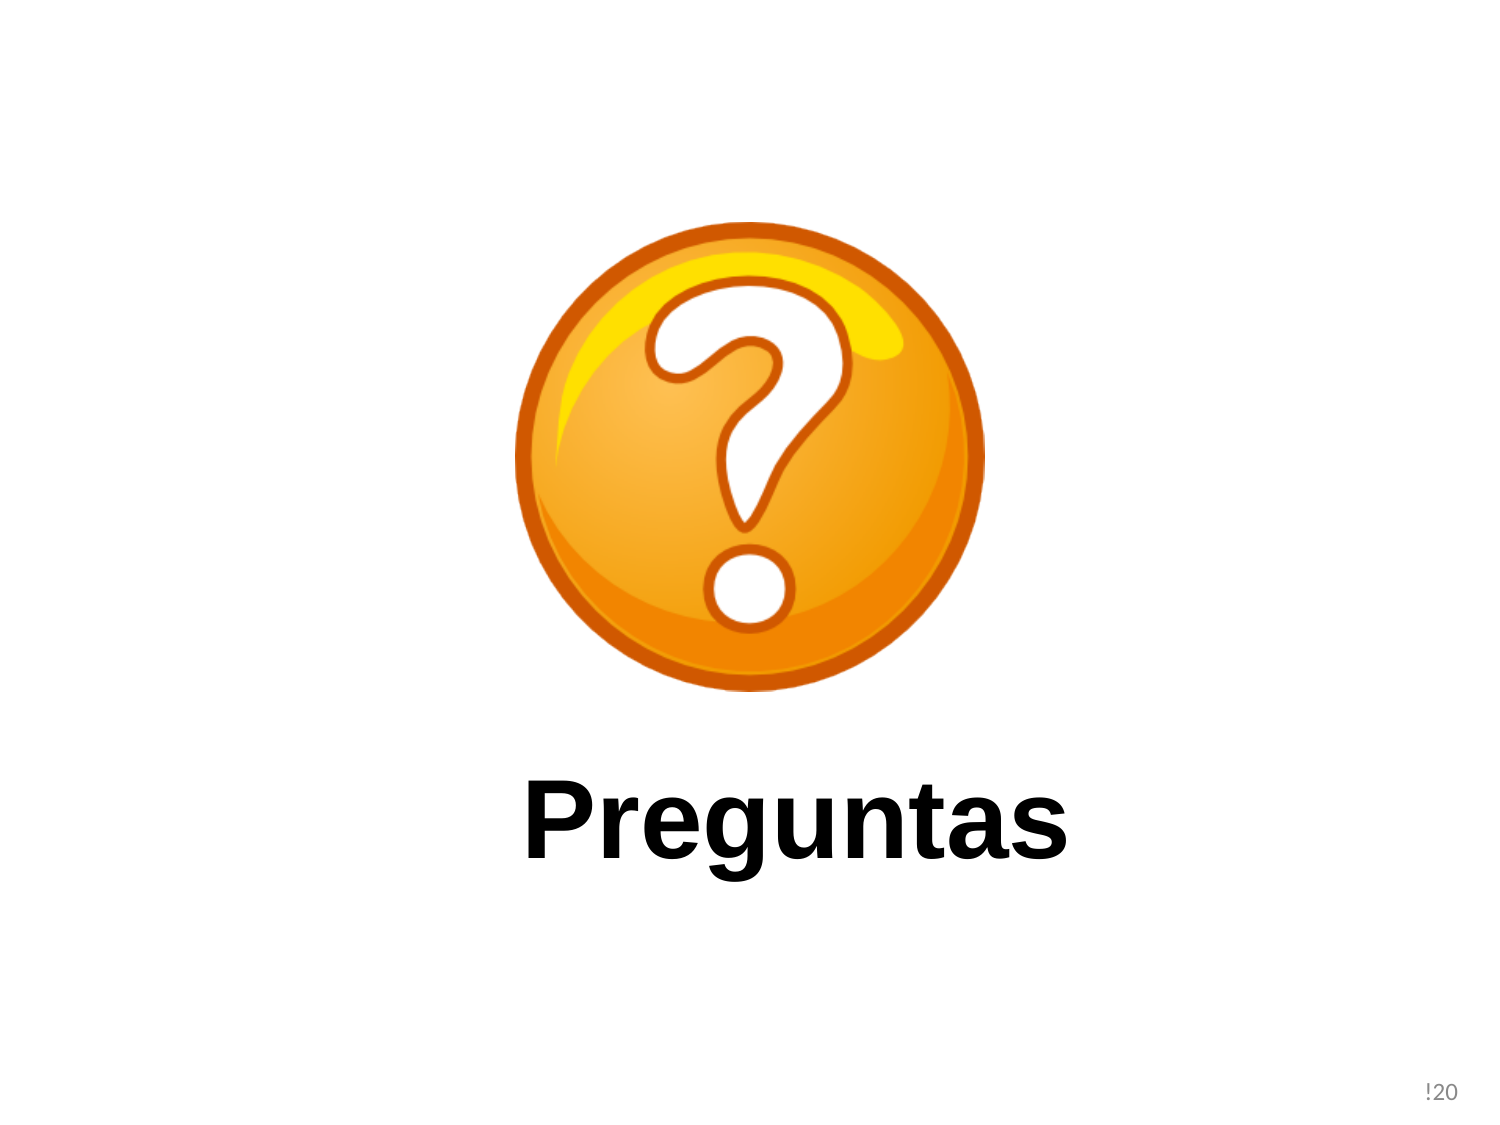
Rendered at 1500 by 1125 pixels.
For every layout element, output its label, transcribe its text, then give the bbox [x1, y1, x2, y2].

text_box !20 [1122, 1067, 1473, 1125]
picture [515, 222, 985, 692]
text_box Preguntas [506, 738, 1087, 888]
